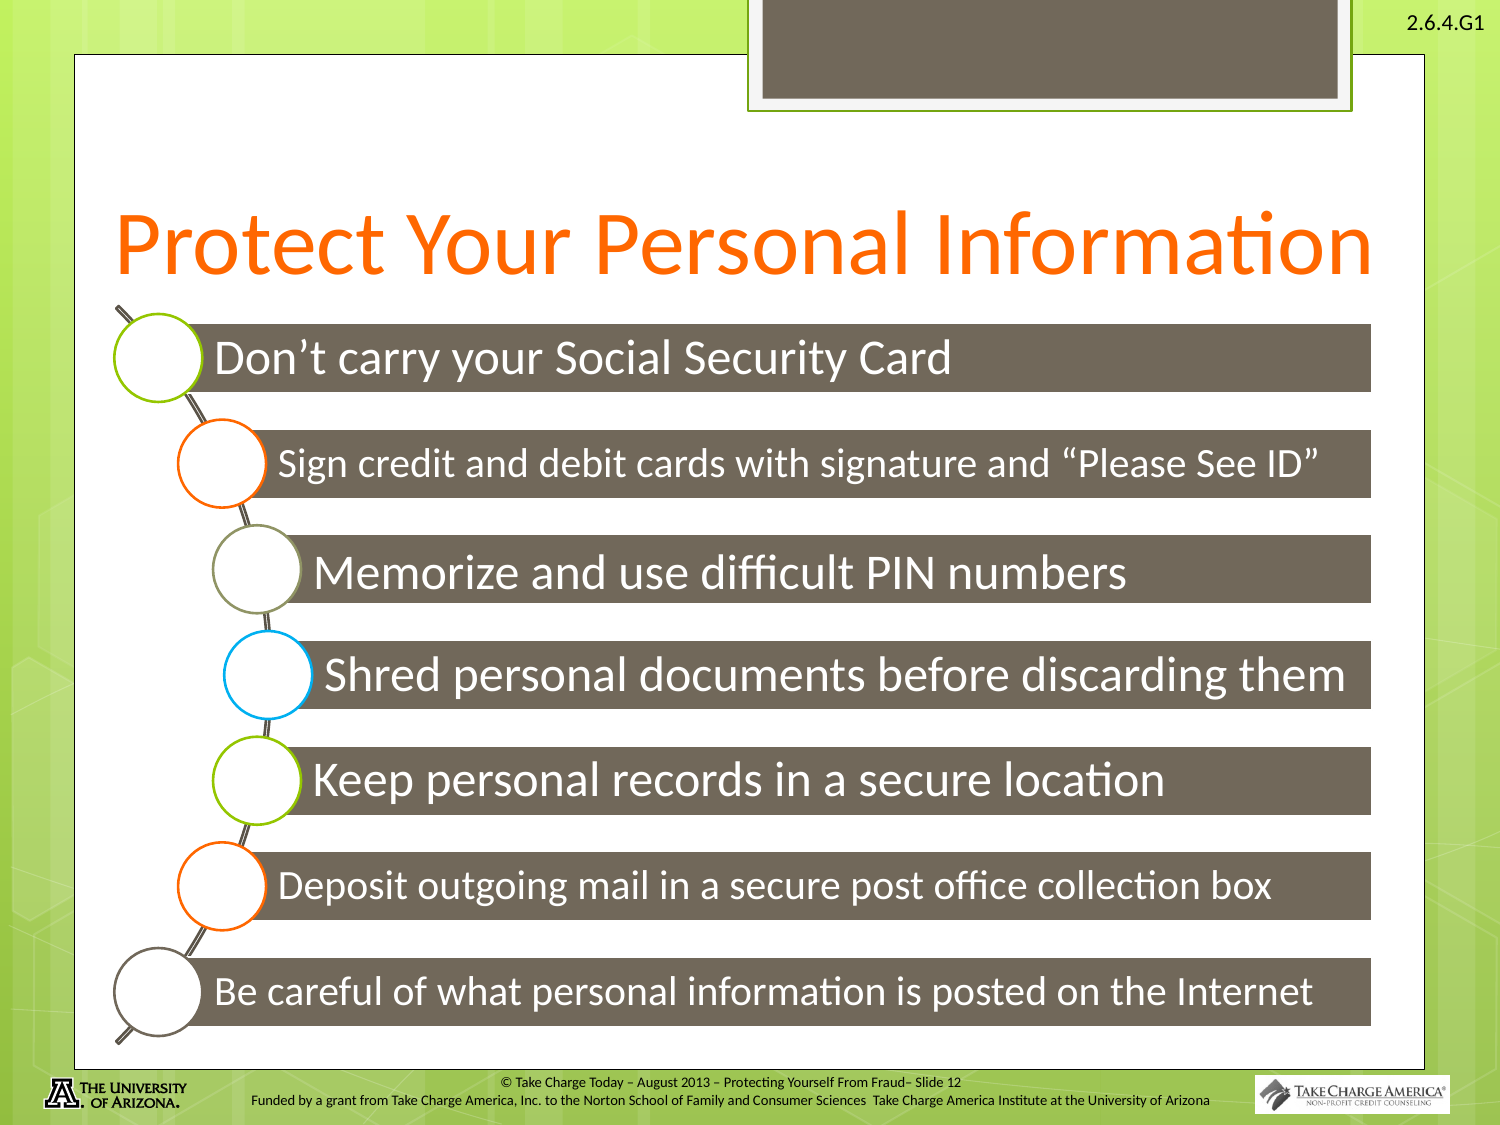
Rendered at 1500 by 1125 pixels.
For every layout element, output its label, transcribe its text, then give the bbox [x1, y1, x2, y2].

title Protect Your Personal Information [99, 112, 1400, 300]
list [103, 287, 1383, 1063]
